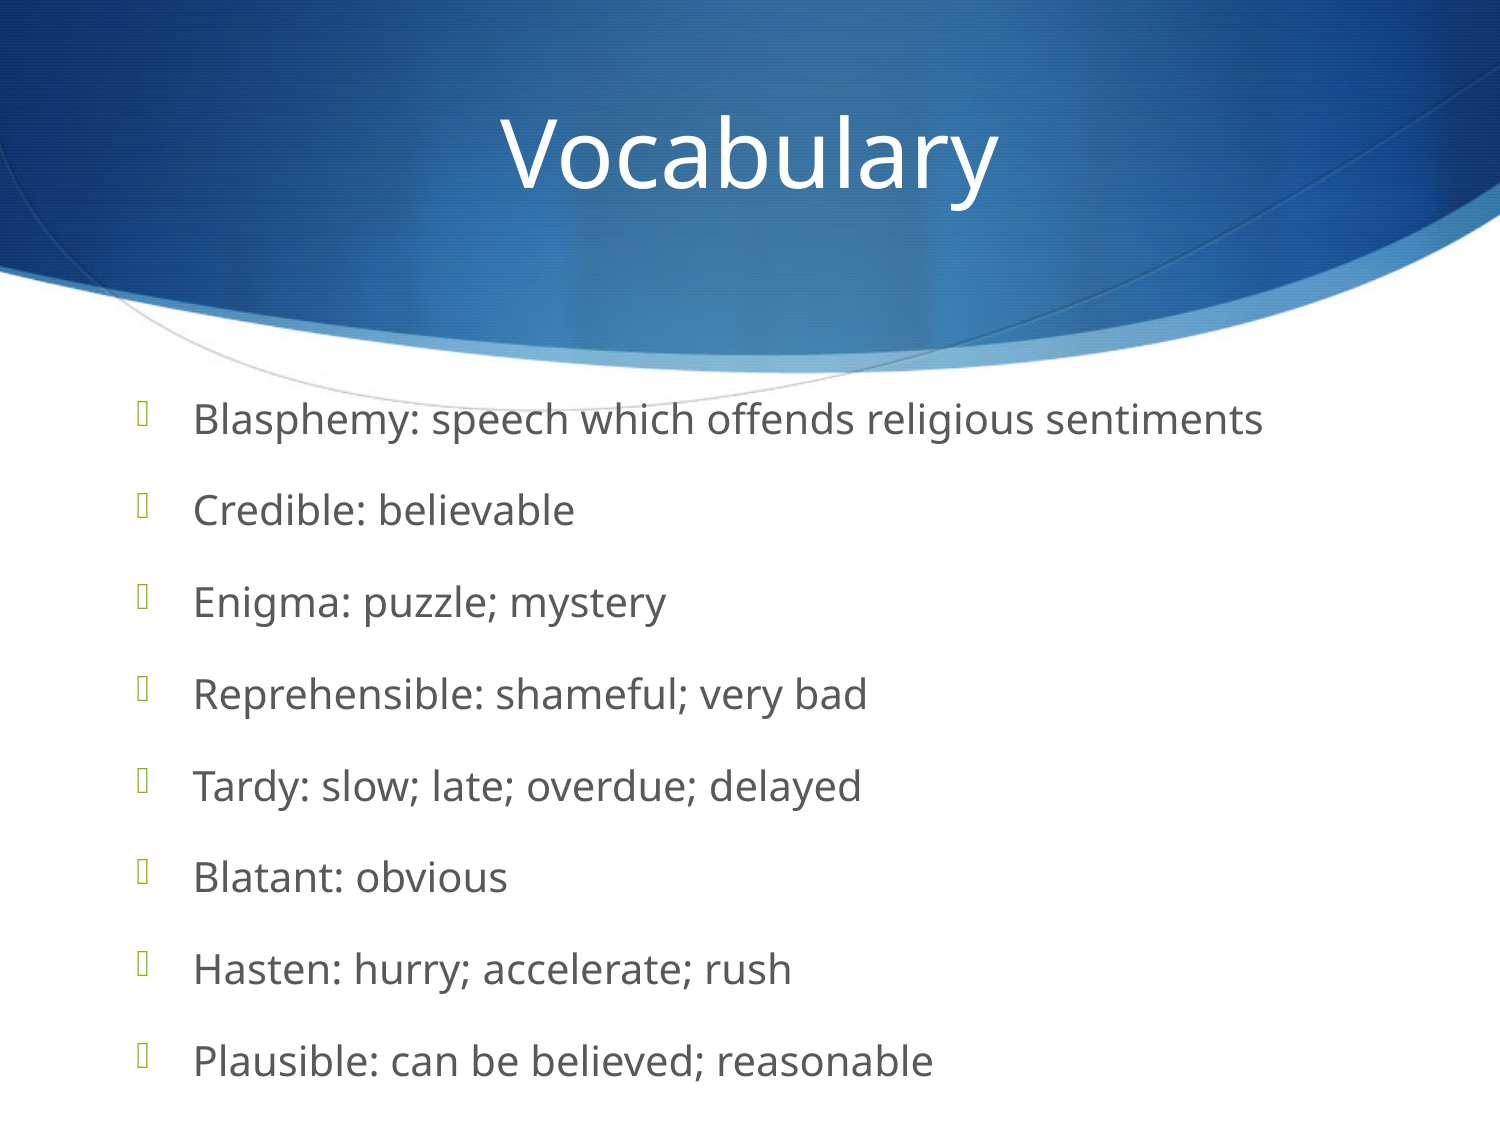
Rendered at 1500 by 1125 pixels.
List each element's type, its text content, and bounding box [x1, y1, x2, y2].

title Vocabulary [75, 56, 1425, 245]
list Blasphemy: speech which offends religious sentiments Credible: believable Enigma: puzzle; mystery Reprehensible: shameful; very bad Tardy: slow; late; overdue; delayed Blatant: obvious Hasten: hurry; accelerate; rush Plausible: can be believed; reasonable [121, 384, 1379, 921]
picture [0, 0, 1500, 1125]
